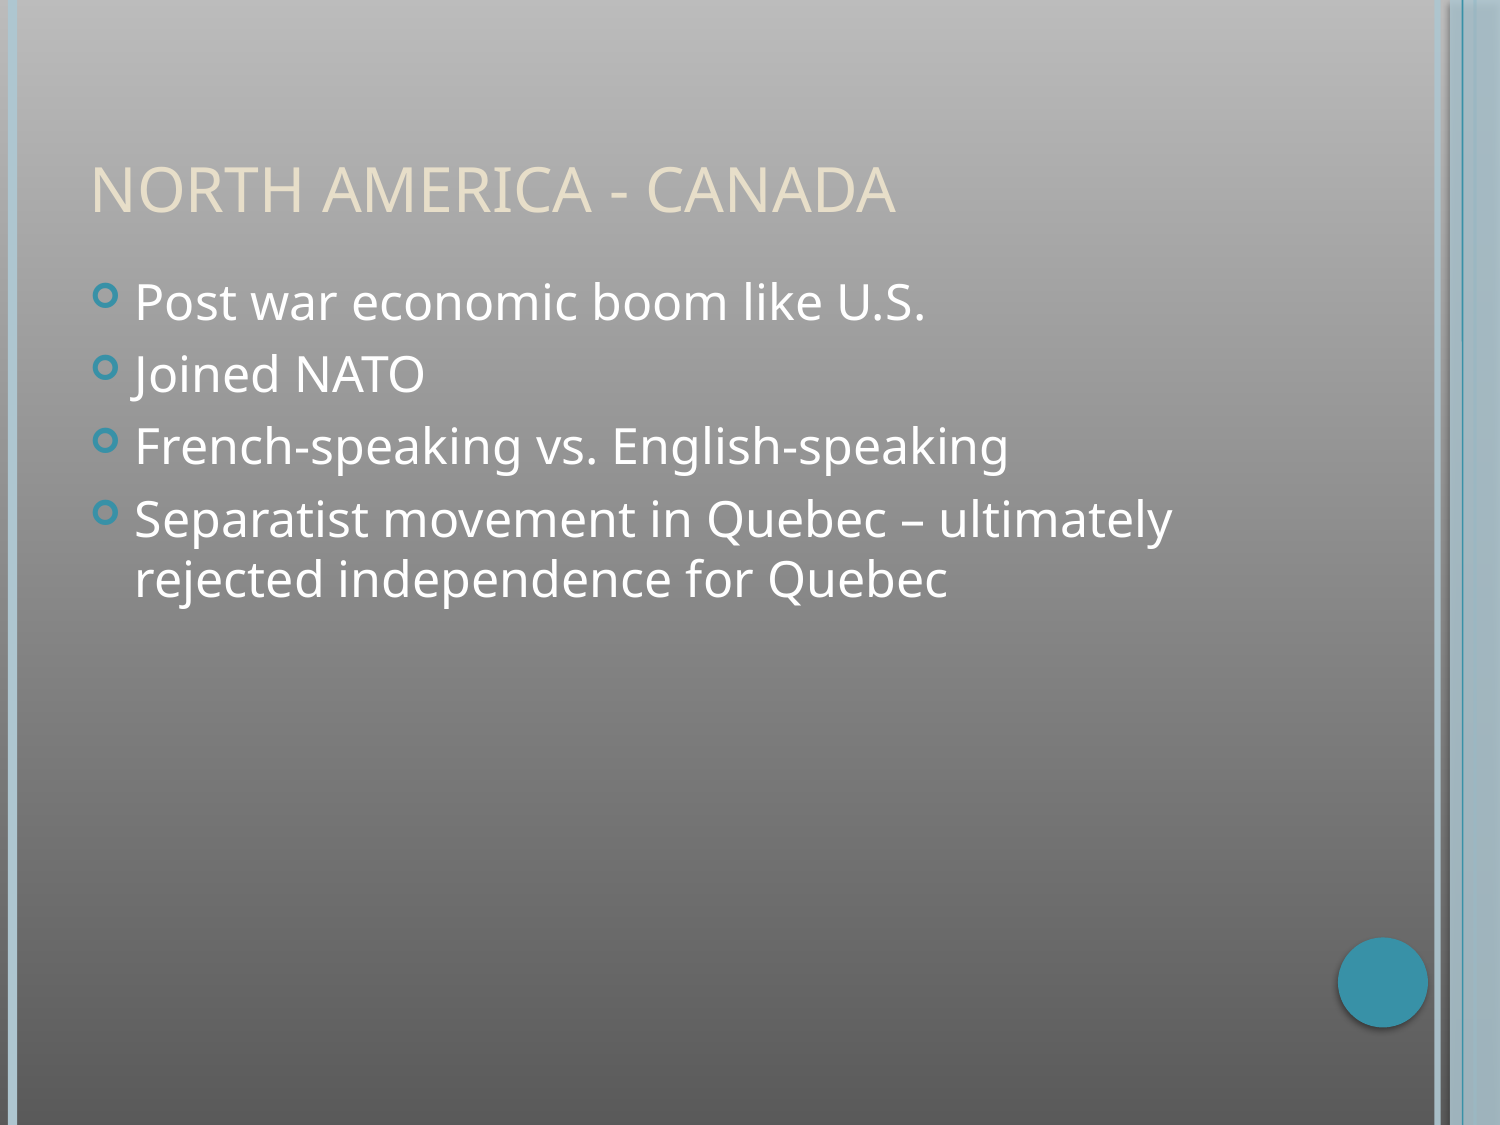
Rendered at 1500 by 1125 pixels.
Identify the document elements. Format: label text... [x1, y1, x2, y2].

list Post war economic boom like U.S. Joined NATO French-speaking vs. English-speaking Separatist movement in Quebec – ultimately rejected independence for Quebec [75, 262, 1300, 1062]
title North America - Canada [75, 45, 1300, 233]
